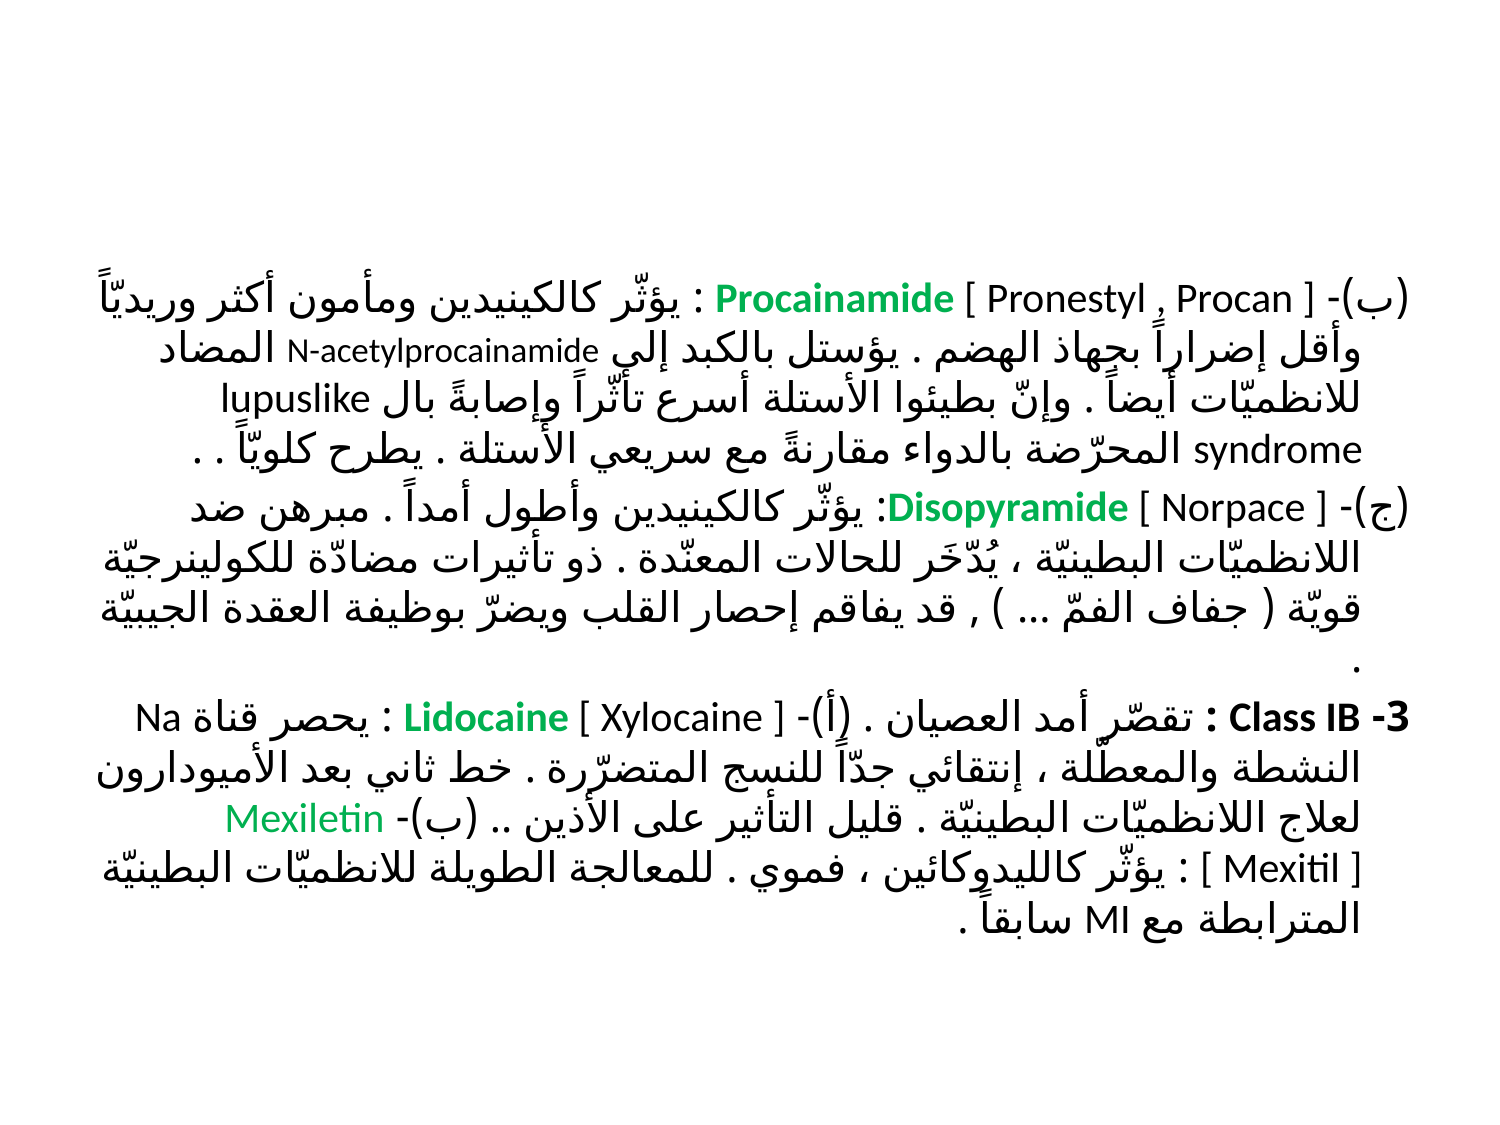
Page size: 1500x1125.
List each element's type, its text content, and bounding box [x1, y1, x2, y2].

list (ب)- Procainamide [ Pronestyl , Procan ] : يؤثّر كالكينيدين ومأمون أكثر وريديّاً وأقل إضراراً بجهاذ الهضم . يؤستل بالكبد إلى N-acetylprocainamide المضاد للانظميّات أيضاً . وإنّ بطيئوا الأستلة أسرع تأثّراً وإصابةً بال lupuslike syndrome المحرّضة بالدواء مقارنةً مع سريعي الأستلة . يطرح كلويّاً . . (ج)- Disopyramide [ Norpace ]: يؤثّر كالكينيدين وأطول أمداً . مبرهن ضد اللانظميّات البطينيّة ، يُدّخَر للحالات المعنّدة . ذو تأثيرات مضادّة للكولينرجيّة قويّة ( جفاف الفمّ ... ) , قد يفاقم إحصار القلب ويضرّ بوظيفة العقدة الجيبيّة . 3- Class IB : تقصّر أمد العصيان . (أ)- Lidocaine [ Xylocaine ] : يحصر قناة Na النشطة والمعطّلة ، إنتقائي جدّاً للنسج المتضرّرة . خط ثاني بعد الأميودارون لعلاج اللانظميّات البطينيّة . قليل التأثير على الأذين .. (ب)- Mexiletin [ Mexitil ] : يؤثّر كالليدوكائين ، فموي . للمعالجة الطويلة للانظميّات البطينيّة المترابطة مع MI سابقاً . [75, 262, 1425, 1005]
